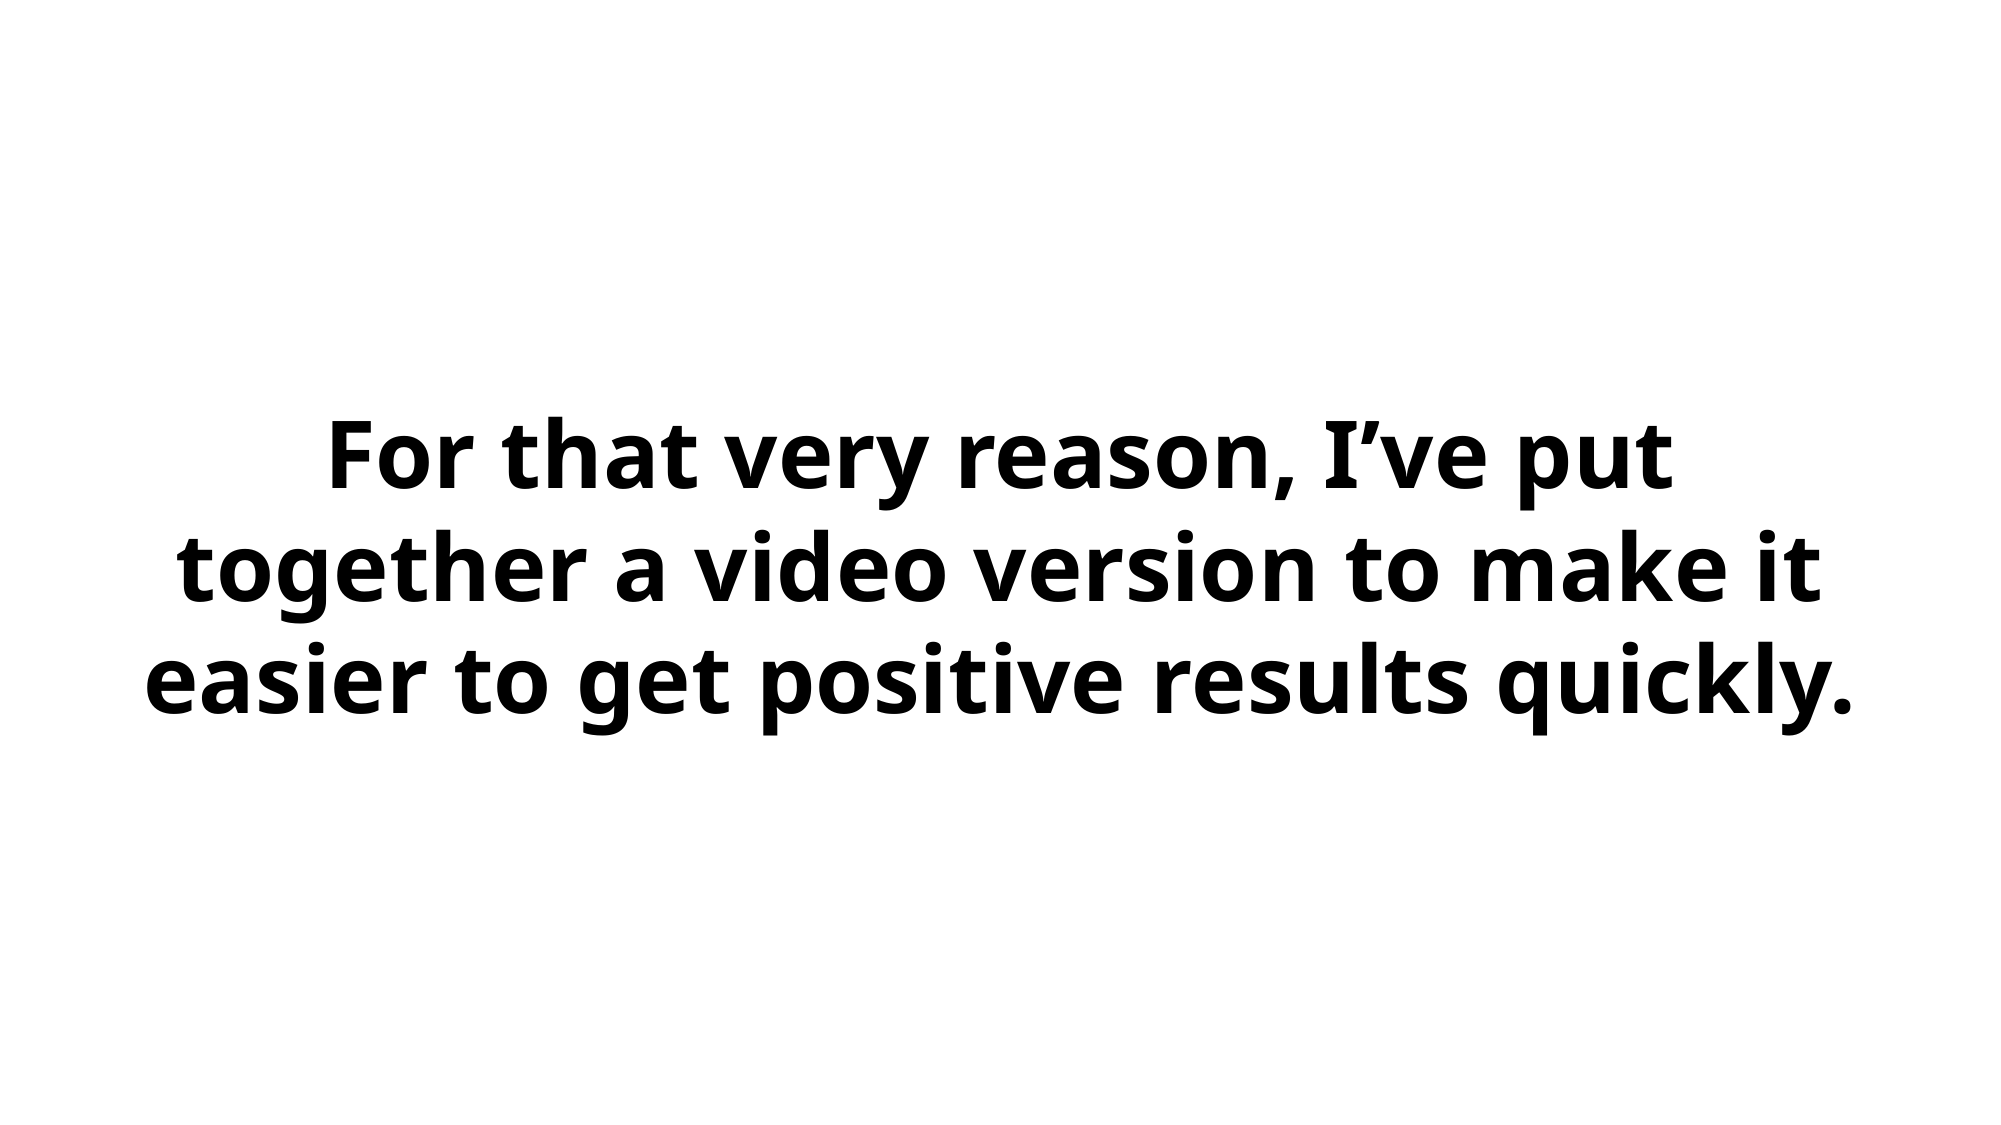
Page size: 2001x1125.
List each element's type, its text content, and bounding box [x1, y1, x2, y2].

text_box For that very reason, I’ve put together a video version to make it easier to get positive results quickly. [125, 387, 1875, 740]
